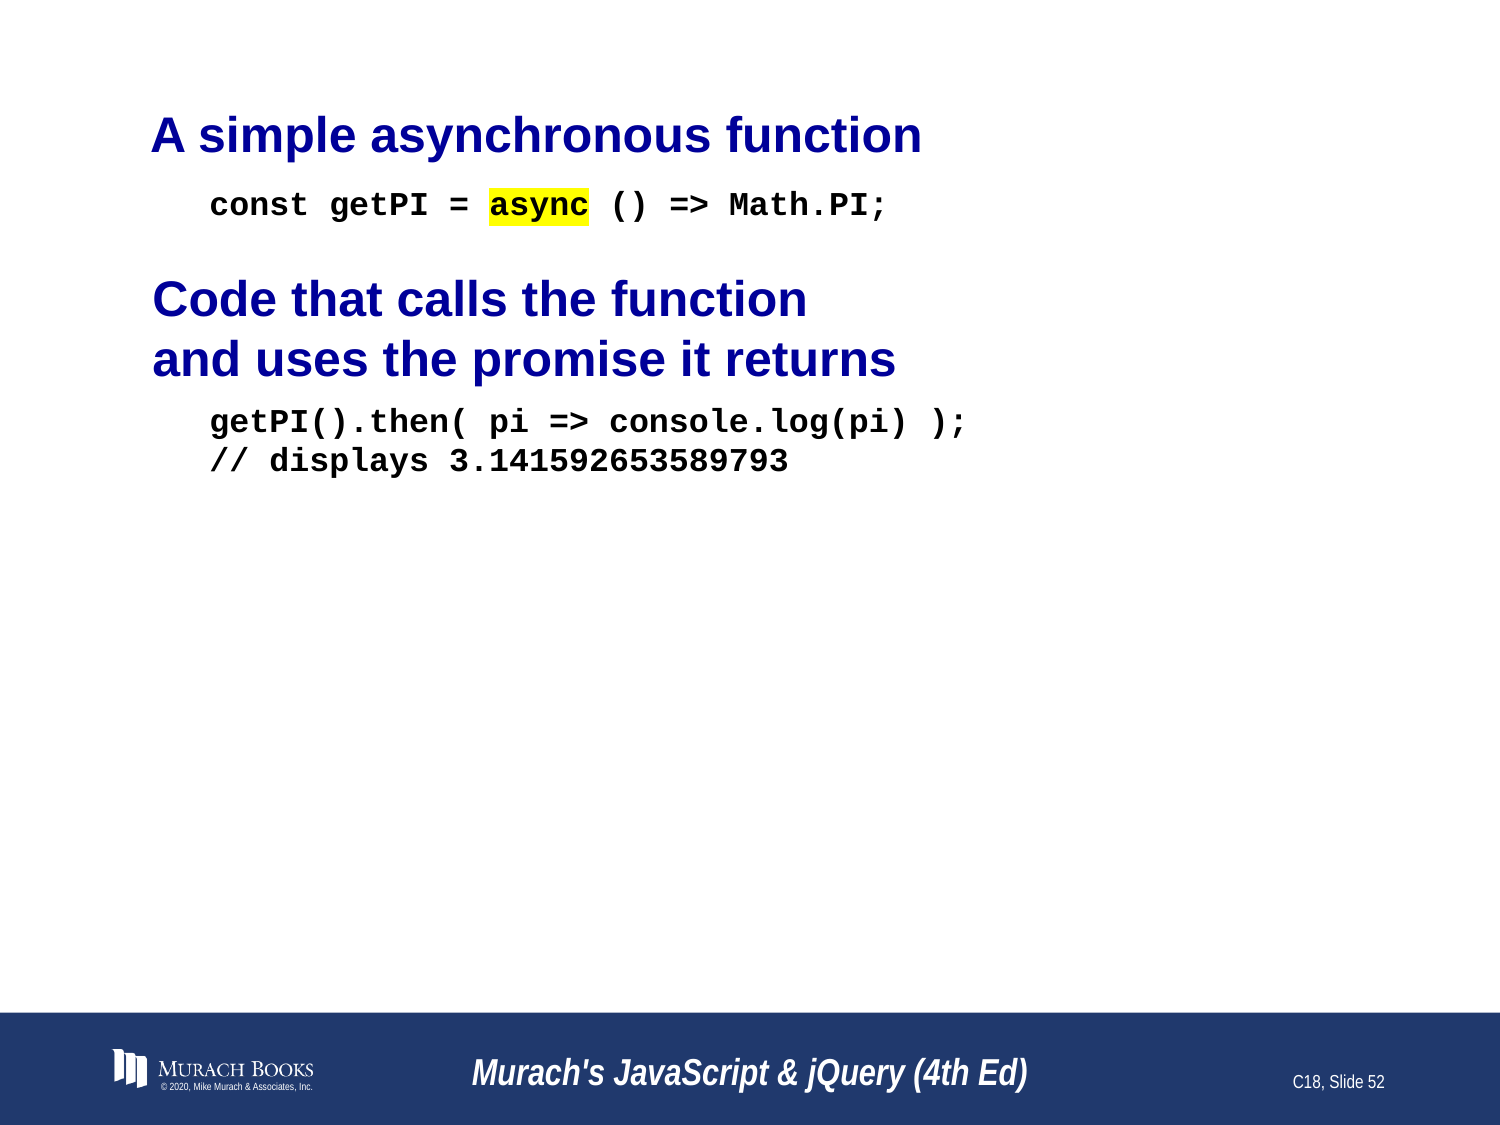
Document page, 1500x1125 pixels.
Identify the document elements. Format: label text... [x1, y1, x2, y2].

slide_number C18, Slide 52 [1087, 1025, 1400, 1100]
footer © 2020, Mike Murach & Associates, Inc. [12, 1025, 463, 1100]
list const getPI = async () => Math.PI; Code that calls the function and uses the promise it returns getPI().then( pi => console.log(pi) ); // displays 3.141592653589793 [137, 174, 1350, 975]
slide_number Murach's JavaScript & jQuery (4th Ed) [463, 1025, 1050, 1100]
title A simple asynchronous function [150, 102, 1350, 164]
